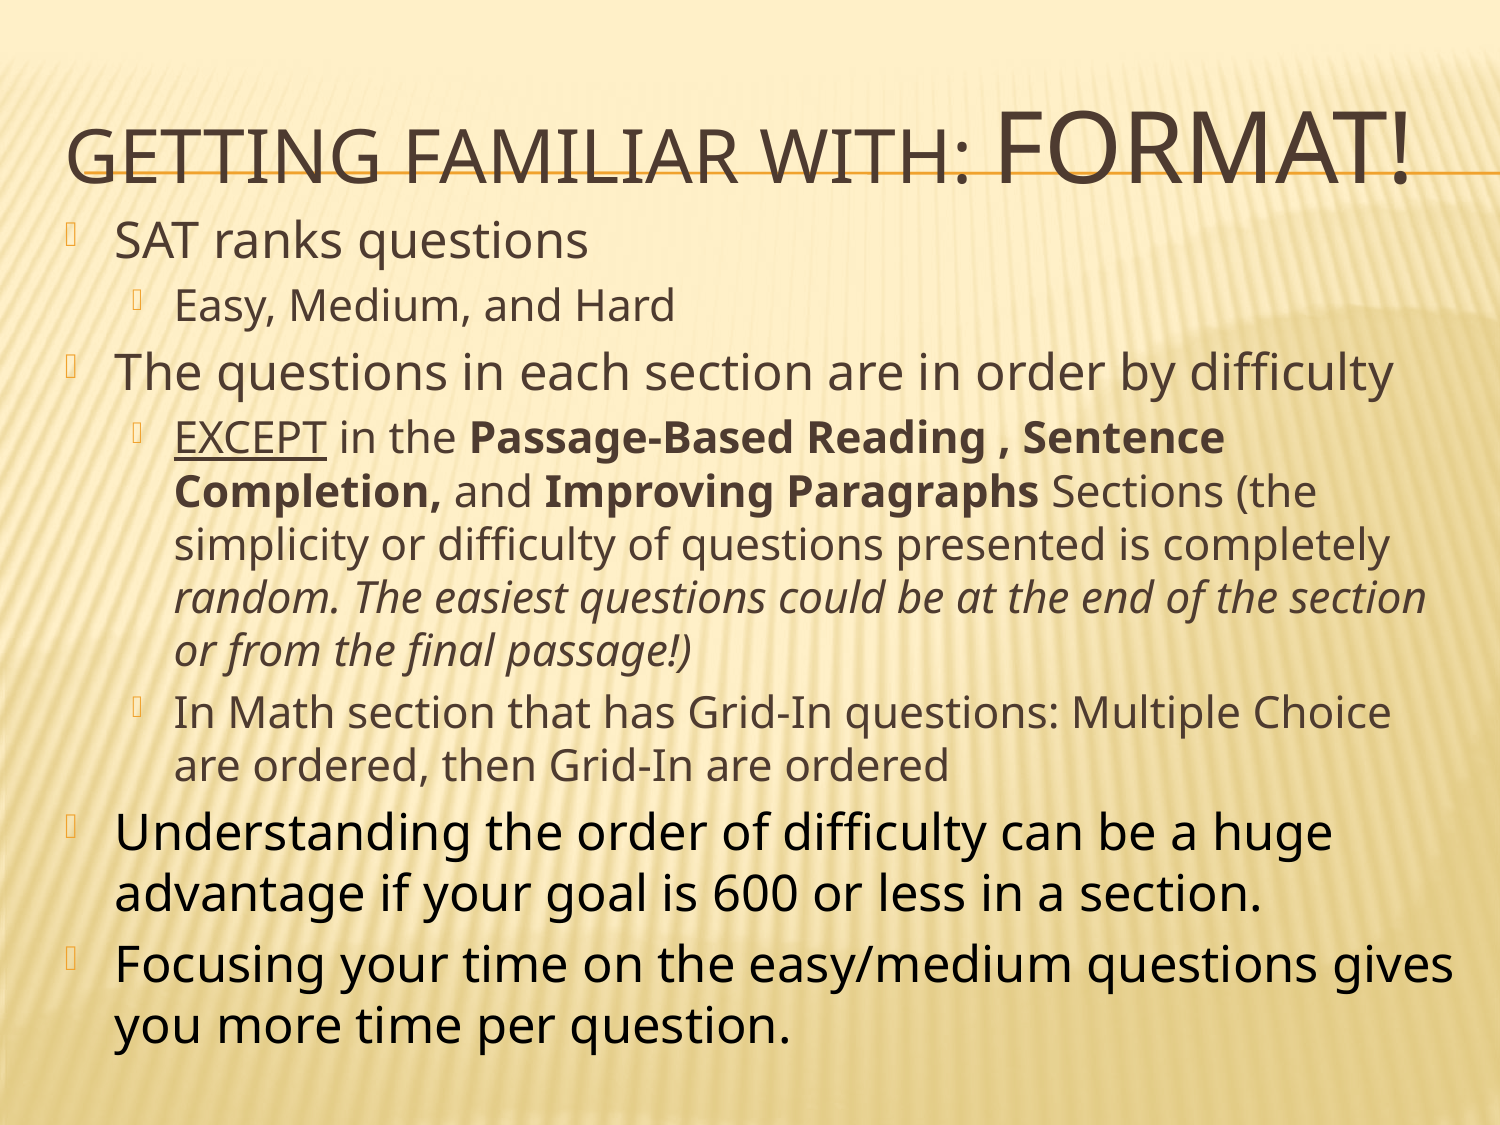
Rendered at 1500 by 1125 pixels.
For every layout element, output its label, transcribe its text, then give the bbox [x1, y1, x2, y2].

title Getting familiar with: format! [50, 75, 1475, 200]
list SAT ranks questions Easy, Medium, and Hard The questions in each section are in order by difficulty EXCEPT in the Passage-Based Reading , Sentence Completion, and Improving Paragraphs Sections (the simplicity or difficulty of questions presented is completely random. The easiest questions could be at the end of the section or from the final passage!) In Math section that has Grid-In questions: Multiple Choice are ordered, then Grid-In are ordered Understanding the order of difficulty can be a huge advantage if your goal is 600 or less in a section. Focusing your time on the easy/medium questions gives you more time per question. [50, 200, 1475, 1075]
